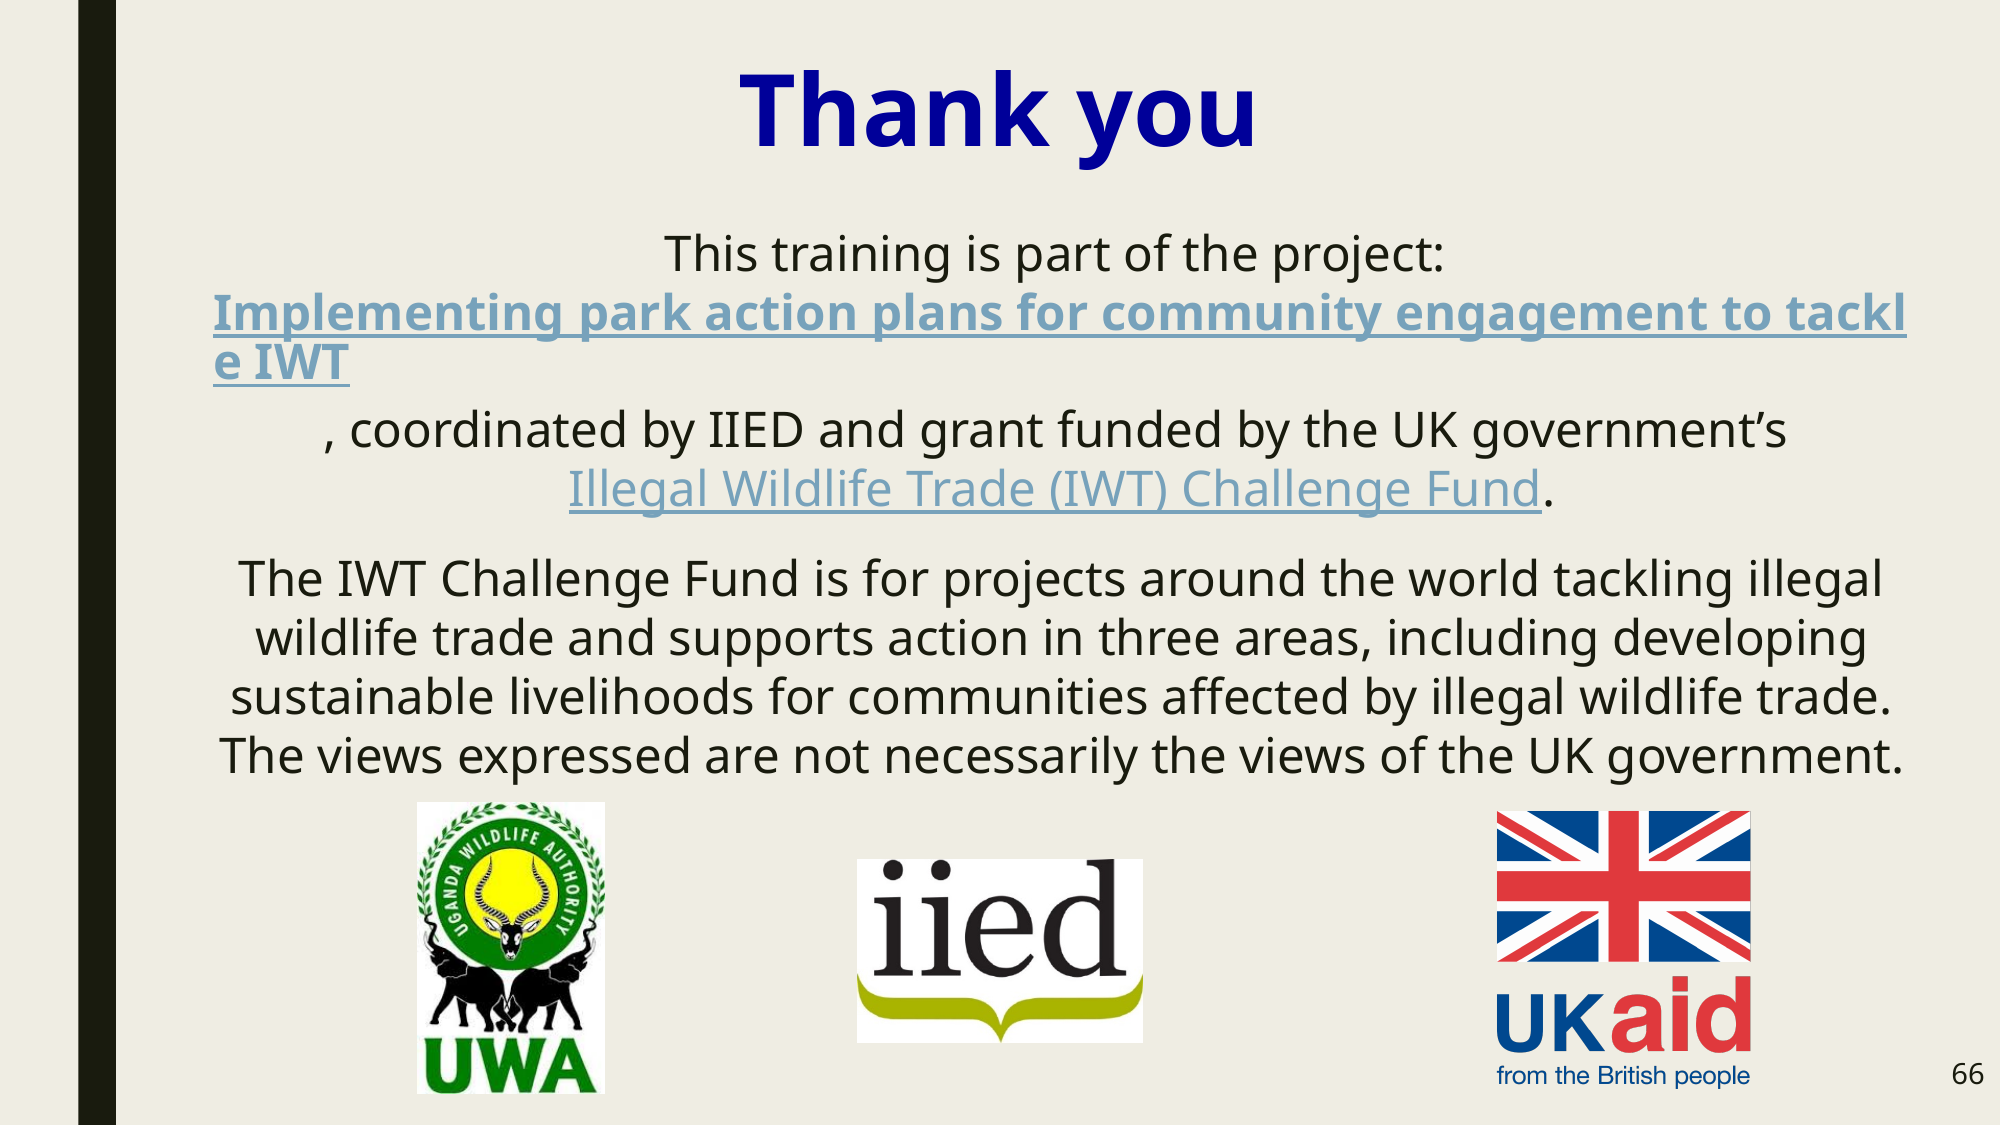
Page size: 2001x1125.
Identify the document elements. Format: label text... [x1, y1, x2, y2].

title Thank you [212, 53, 1788, 207]
picture [417, 802, 605, 1094]
slide_number 66 [1884, 1024, 2000, 1125]
picture [857, 859, 1143, 1043]
picture [1489, 794, 1775, 1109]
list This training is part of the project: Implementing park action plans for community engagement to tackle IWT, coordinated by IIED and grant funded by the UK government’s Illegal Wildlife Trade (IWT) Challenge Fund. The IWT Challenge Fund is for projects around the world tackling illegal wildlife trade and supports action in three areas, including developing sustainable livelihoods for communities affected by illegal wildlife trade. The views expressed are not necessarily the views of the UK government. [198, 214, 1926, 803]
